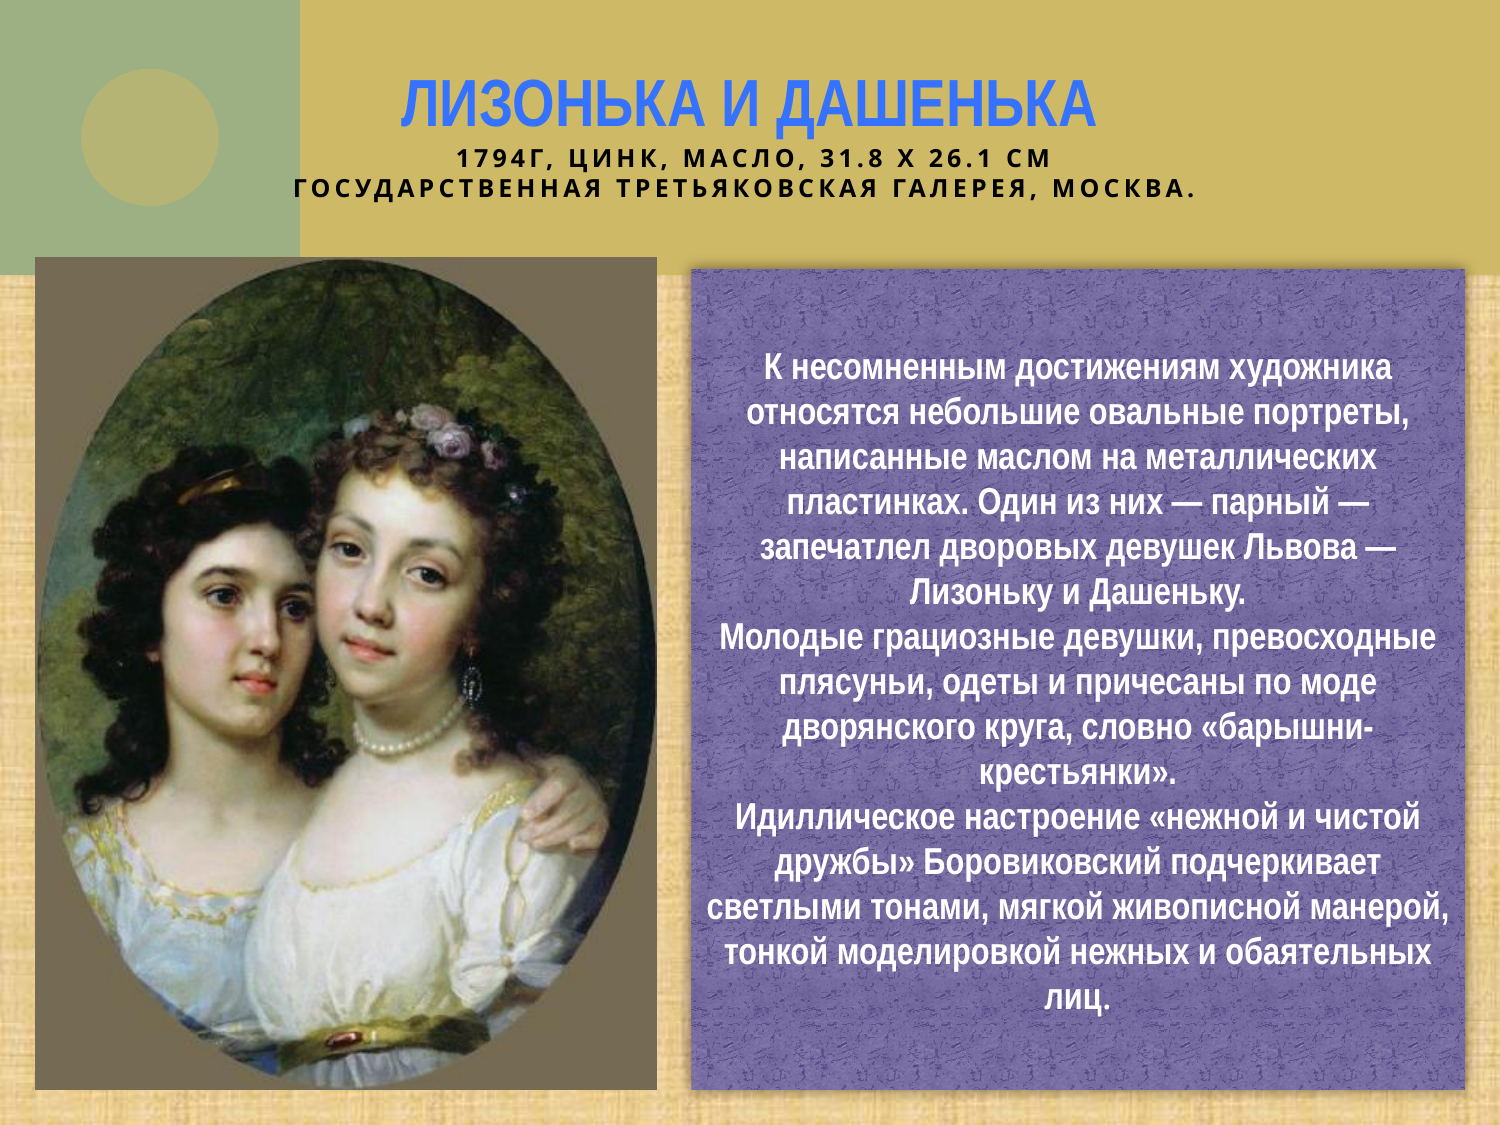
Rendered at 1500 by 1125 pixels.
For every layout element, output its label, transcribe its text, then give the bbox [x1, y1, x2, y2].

text_box К несомненным достижениям художника относятся небольшие овальные портреты, написанные маслом на металлических пластинках. Один из них — парный — запечатлел дворовых девушек Львова — Лизоньку и Дашеньку. Молодые грациозные девушки, превосходные плясуньи, одеты и причесаны по моде дворянского круга, словно «барышни-крестьянки». Идиллическое настроение «нежной и чистой дружбы» Боровиковский подчеркивает светлыми тонами, мягкой живописной манерой, тонкой моделировкой нежных и обаятельных лиц. [691, 269, 1465, 1090]
picture [0, 257, 1500, 1125]
title Лизонька и Дашенька 1794г, цинк, масло, 31.8 х 26.1 см Государственная Третьяковская галерея, Москва. [35, 37, 1465, 225]
